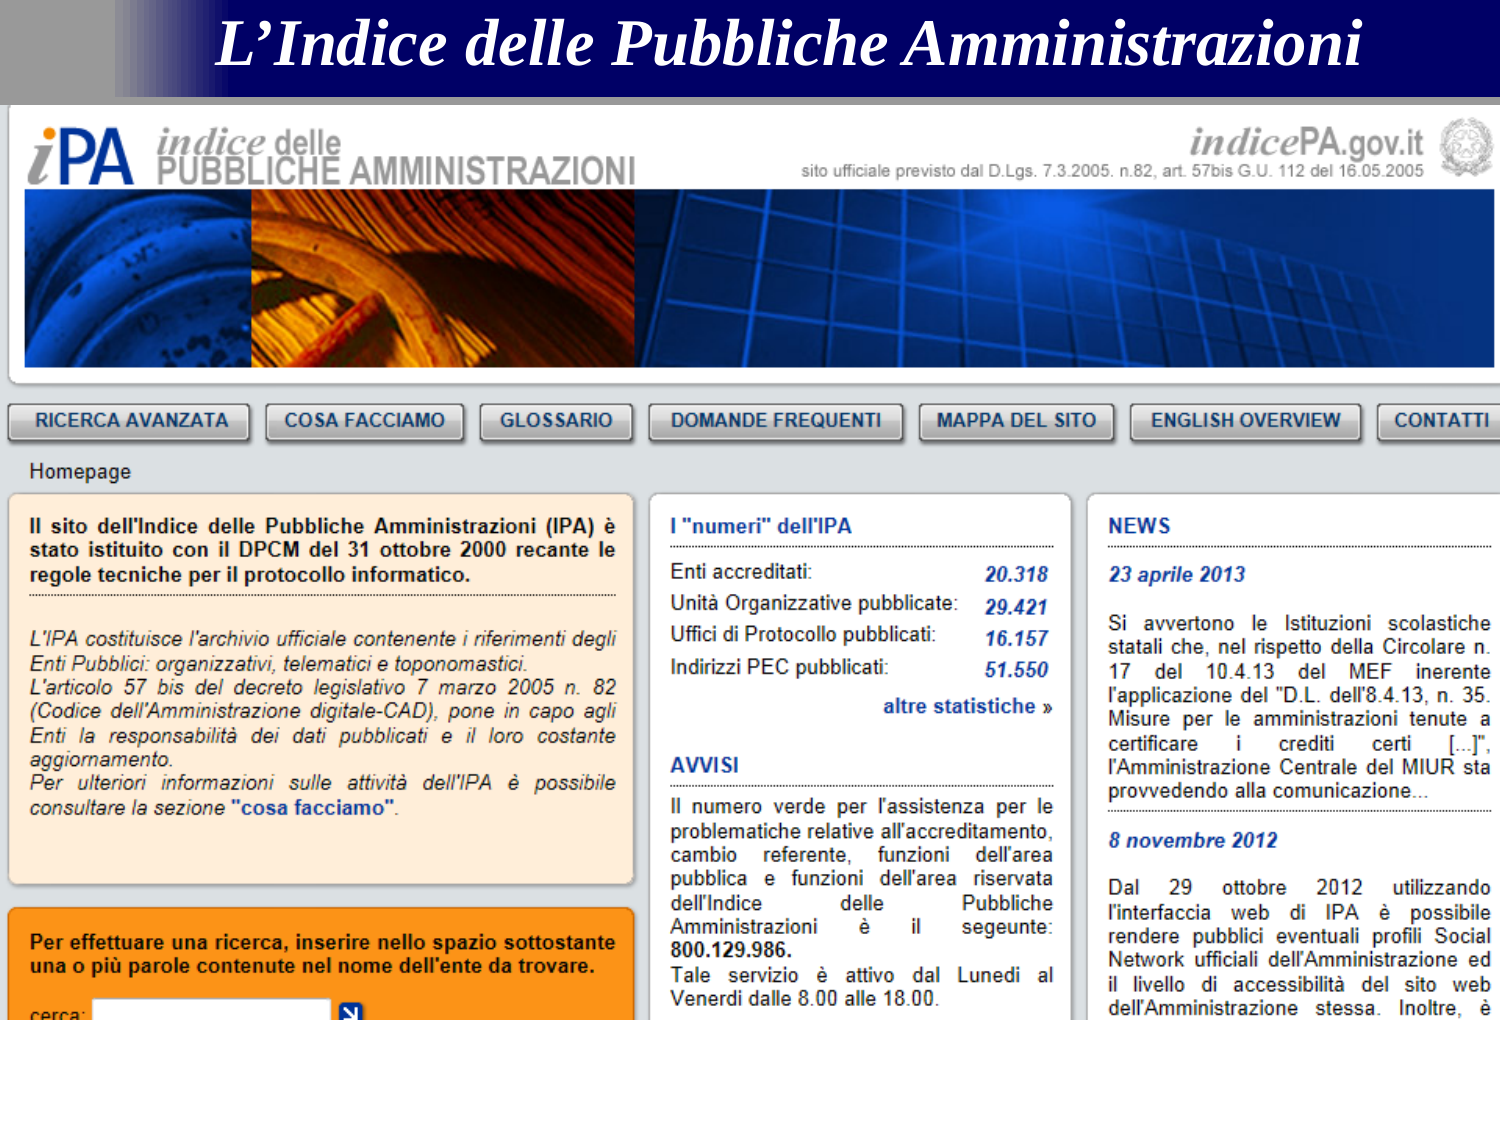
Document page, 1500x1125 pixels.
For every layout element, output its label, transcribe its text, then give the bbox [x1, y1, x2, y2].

text_box L’Indice delle Pubbliche Amministrazioni [93, 0, 1500, 104]
picture [0, 0, 1500, 1125]
